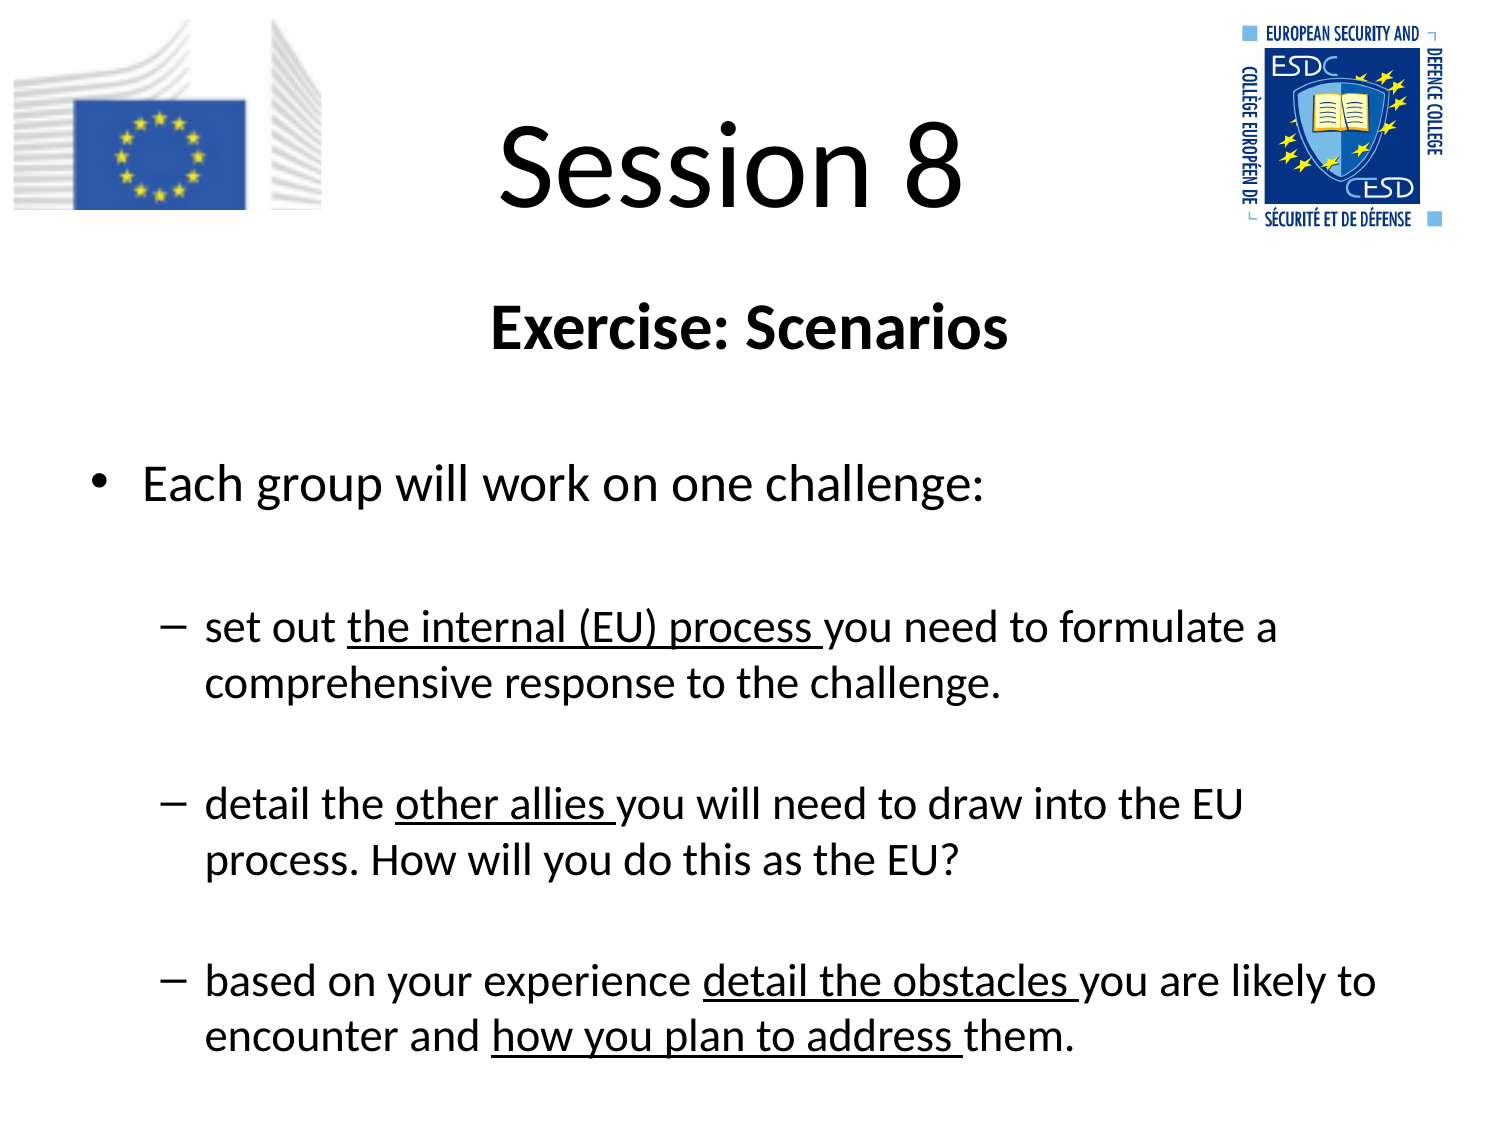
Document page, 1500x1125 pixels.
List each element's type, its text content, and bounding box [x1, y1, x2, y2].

picture [13, 19, 322, 210]
title Session 8 [56, 63, 1407, 251]
picture [1239, 23, 1446, 227]
list Exercise: Scenarios Each group will work on one challenge: set out the internal (EU) process you need to formulate a comprehensive response to the challenge. detail the other allies you will need to draw into the EU process. How will you do this as the EU? based on your experience detail the obstacles you are likely to encounter and how you plan to address them. [75, 275, 1425, 1078]
